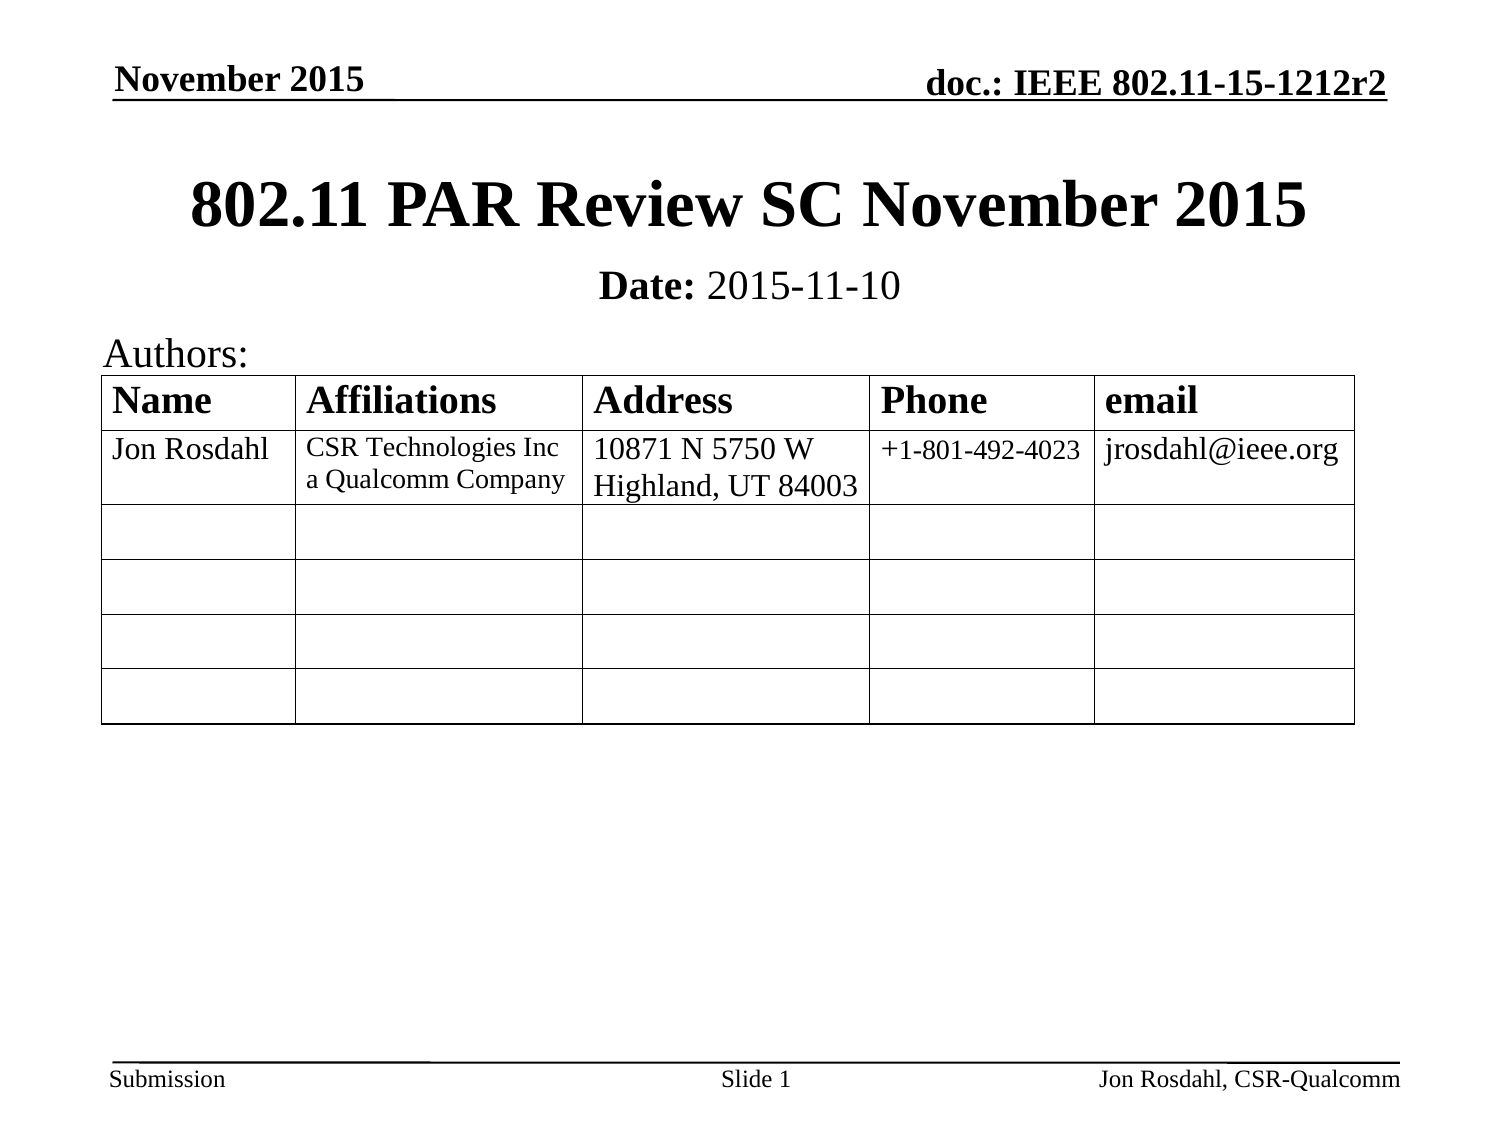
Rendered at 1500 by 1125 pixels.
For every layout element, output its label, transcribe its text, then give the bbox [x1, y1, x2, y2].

text_box Authors: [87, 318, 325, 373]
slide_number Slide 1 [712, 1061, 800, 1123]
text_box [86, 374, 1385, 774]
list Date: 2015-11-10 [112, 249, 1388, 316]
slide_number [114, 54, 493, 100]
title 802.11 PAR Review SC November 2015 [112, 112, 1388, 249]
footer Jon Rosdahl, CSR-Qualcomm [902, 1061, 1402, 1093]
